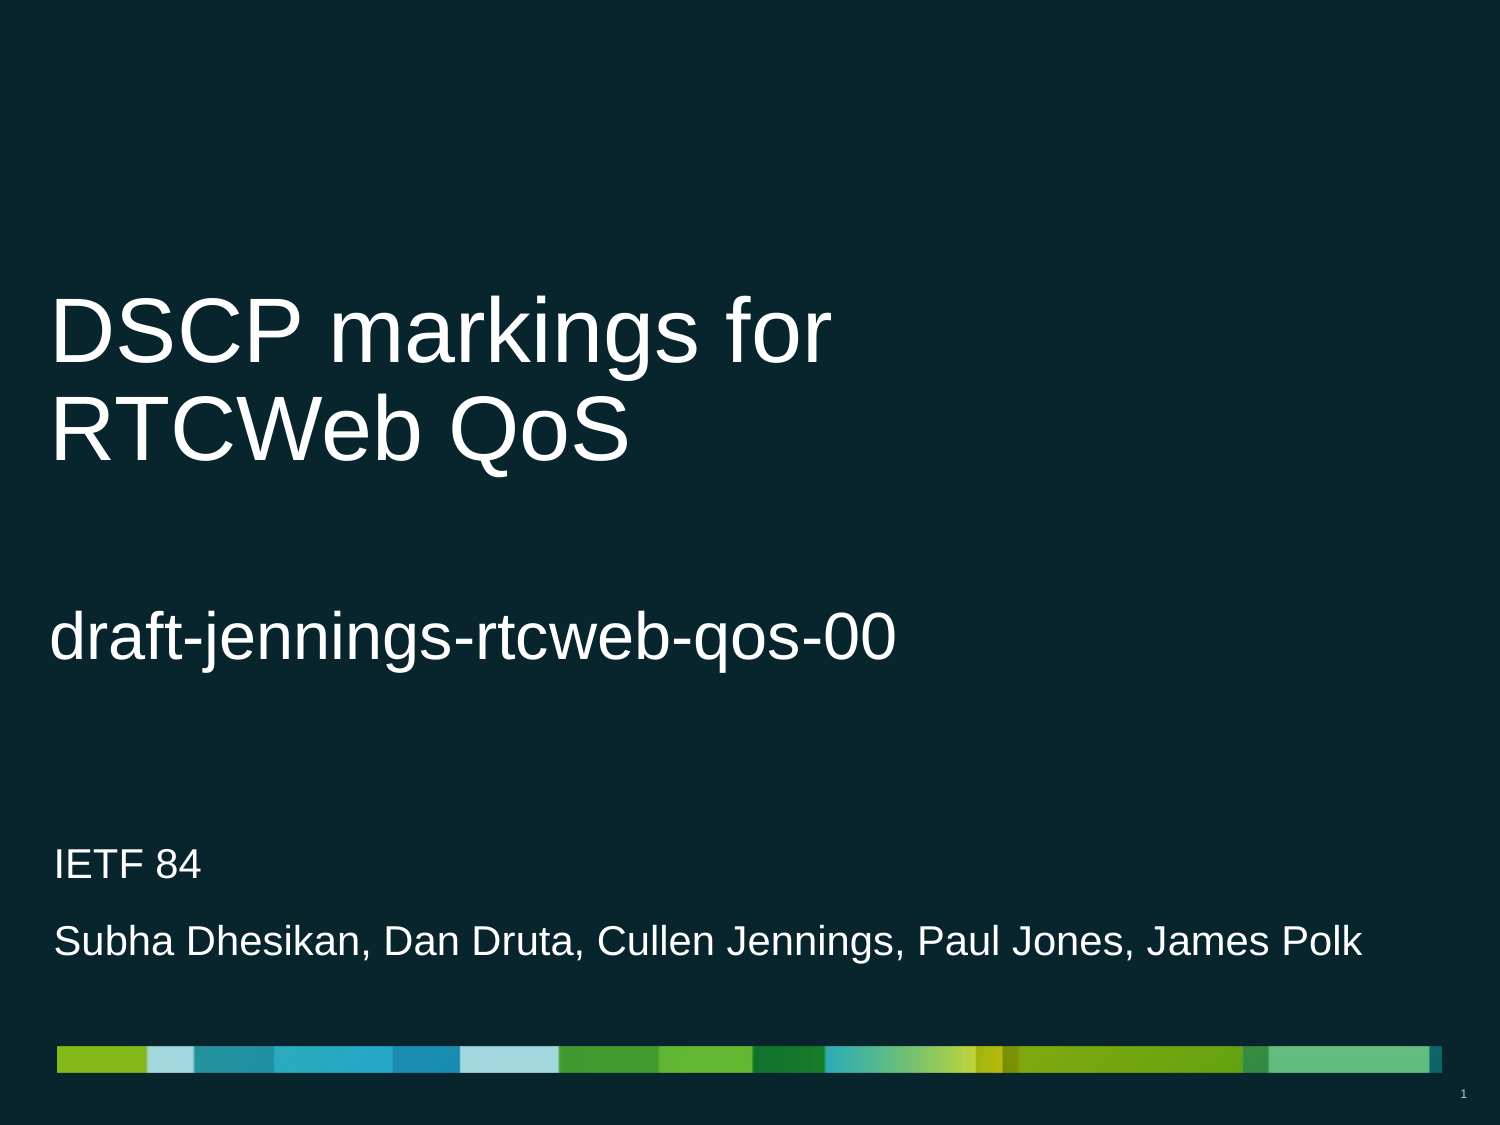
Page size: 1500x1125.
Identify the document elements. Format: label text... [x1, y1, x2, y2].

title DSCP markings for RTCWeb QoS draft-jennings-rtcweb-qos-00 [36, 202, 1419, 682]
picture [57, 1047, 1442, 1072]
subtitle IETF 84 Subha Dhesikan, Dan Druta, Cullen Jennings, Paul Jones, James Polk [38, 732, 1446, 973]
